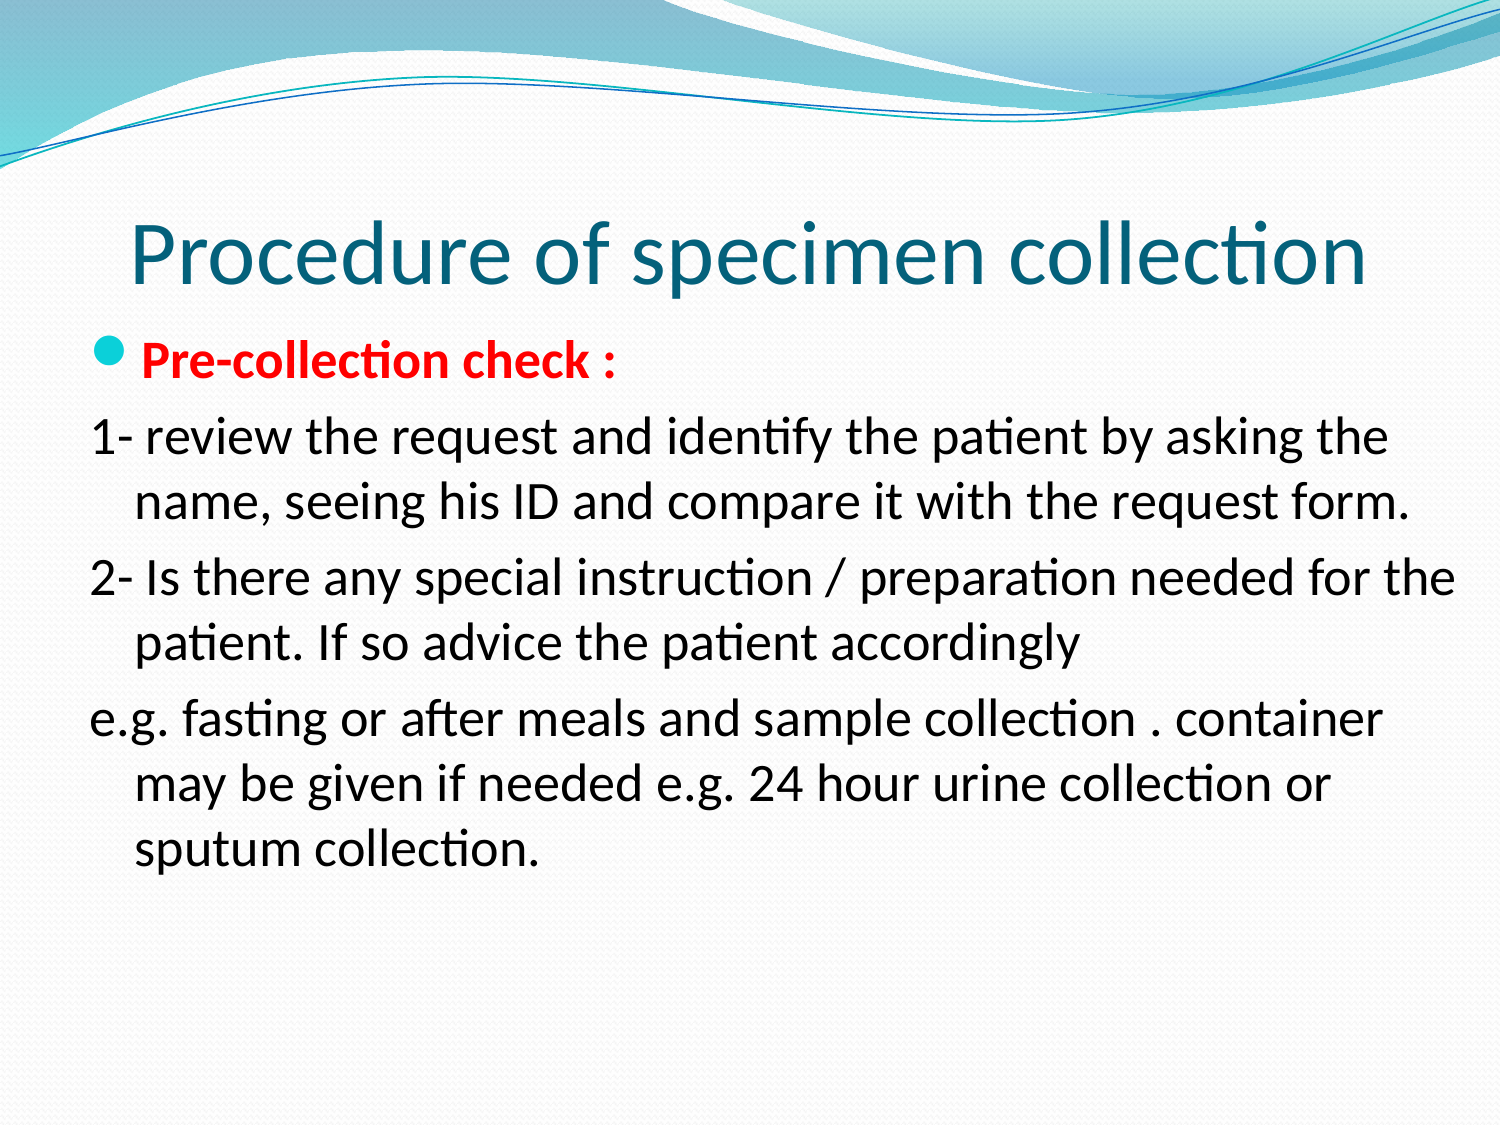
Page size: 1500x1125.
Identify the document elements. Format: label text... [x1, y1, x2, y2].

title Procedure of specimen collection [75, 115, 1425, 303]
list Pre-collection check : 1- review the request and identify the patient by asking the name, seeing his ID and compare it with the request form. 2- Is there any special instruction / preparation needed for the patient. If so advice the patient accordingly e.g. fasting or after meals and sample collection . container may be given if needed e.g. 24 hour urine collection or sputum collection. [75, 317, 1483, 1038]
